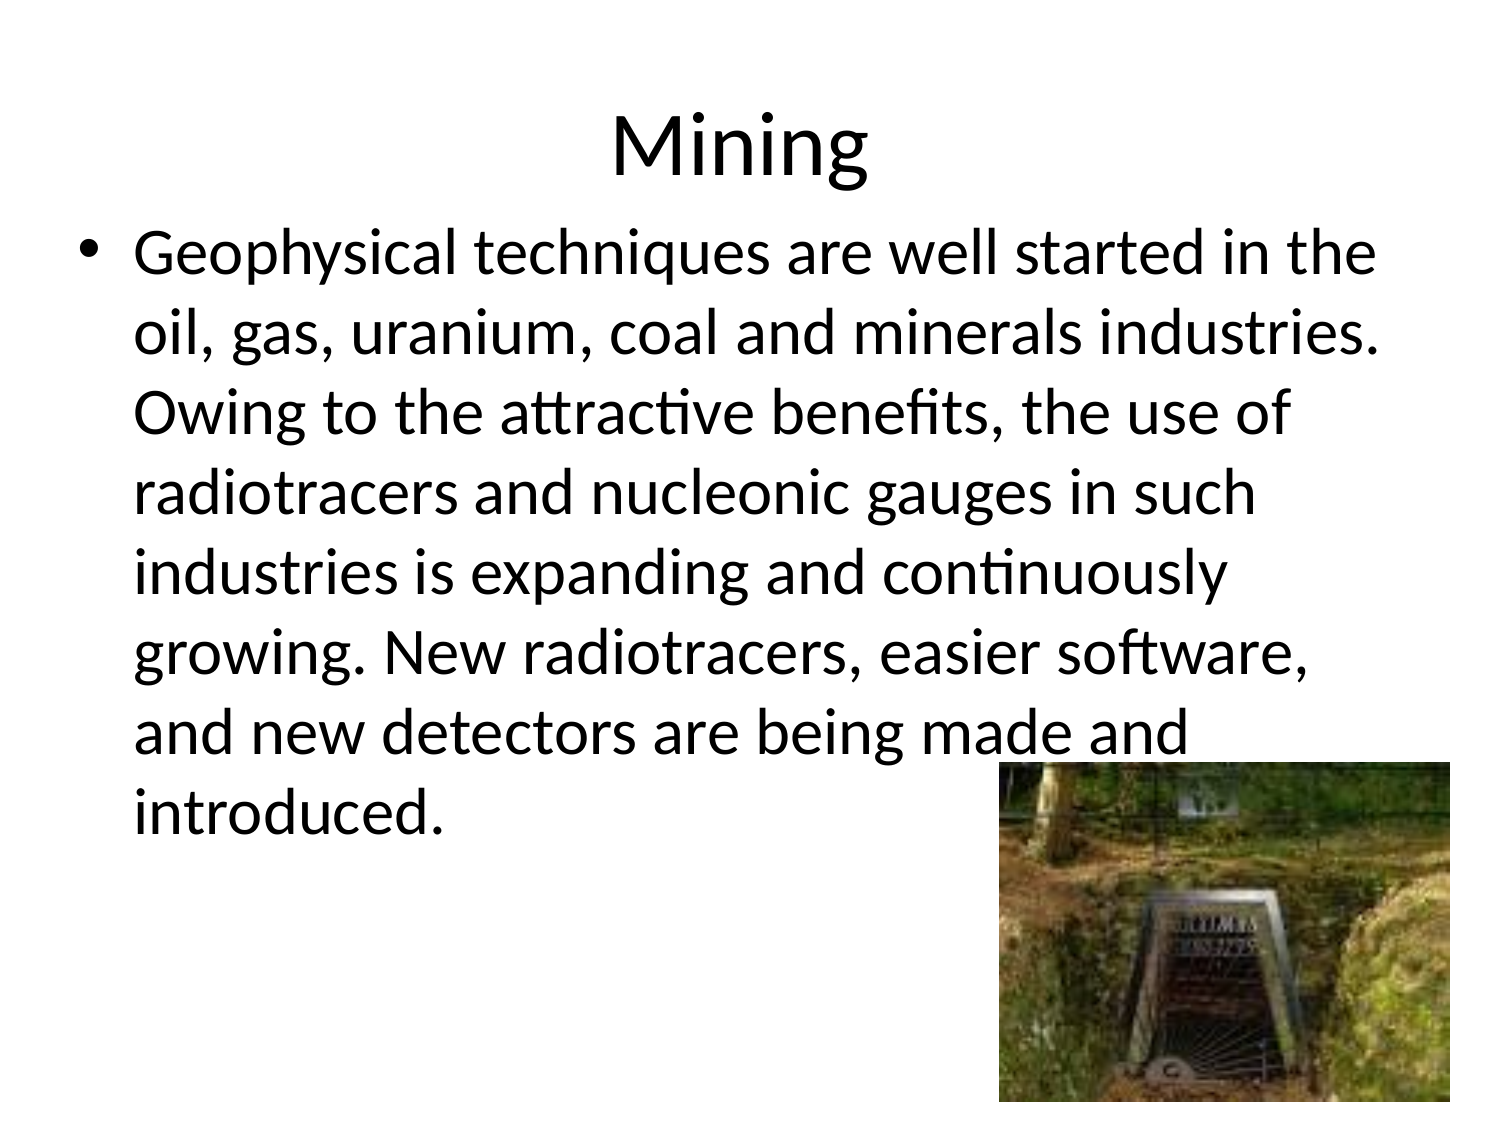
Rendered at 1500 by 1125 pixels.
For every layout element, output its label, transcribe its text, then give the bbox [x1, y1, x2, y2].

list Geophysical techniques are well started in the oil, gas, uranium, coal and minerals industries. Owing to the attractive benefits, the use of radiotracers and nucleonic gauges in such industries is expanding and continuously growing. New radiotracers, easier software, and new detectors are being made and introduced. [62, 200, 1413, 943]
picture [999, 762, 1451, 1102]
title Mining [75, 45, 1425, 233]
